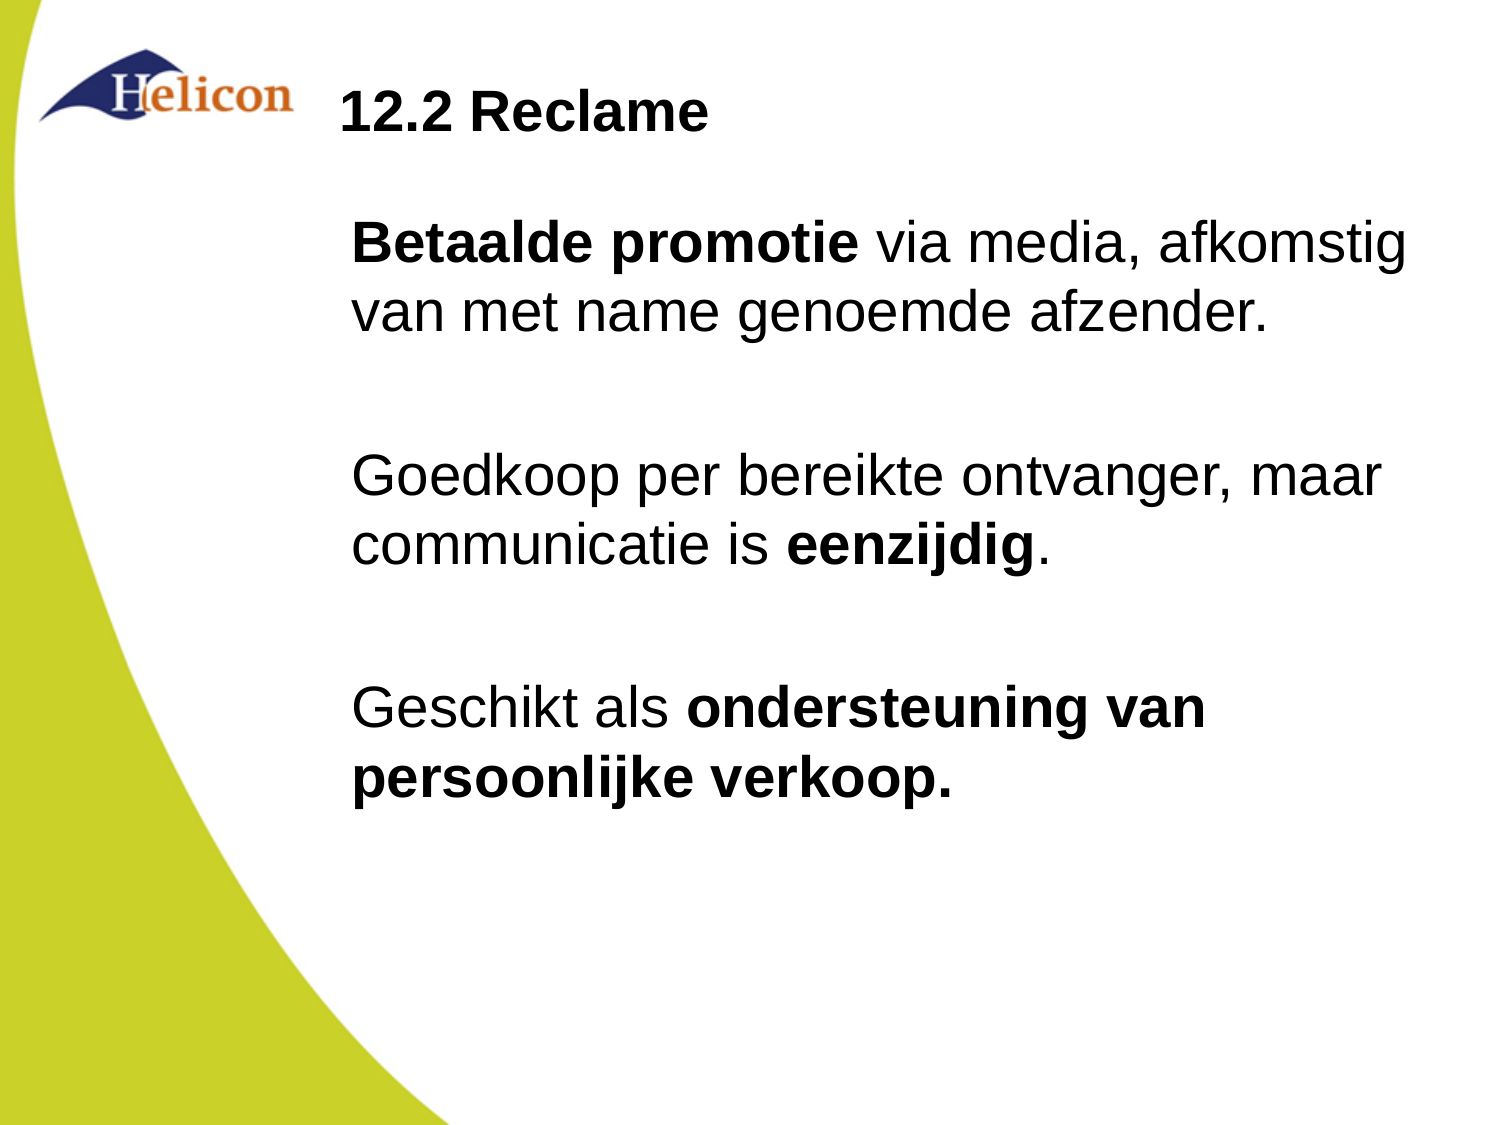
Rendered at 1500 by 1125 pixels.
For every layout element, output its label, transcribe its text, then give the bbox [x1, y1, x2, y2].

list Betaalde promotie via media, afkomstig van met name genoemde afzender. Goedkoop per bereikte ontvanger, maar communicatie is eenzijdig. Geschikt als ondersteuning van persoonlijke verkoop. [336, 196, 1425, 1005]
title 12.2 Reclame [324, 54, 1415, 161]
picture [0, 0, 1500, 1125]
